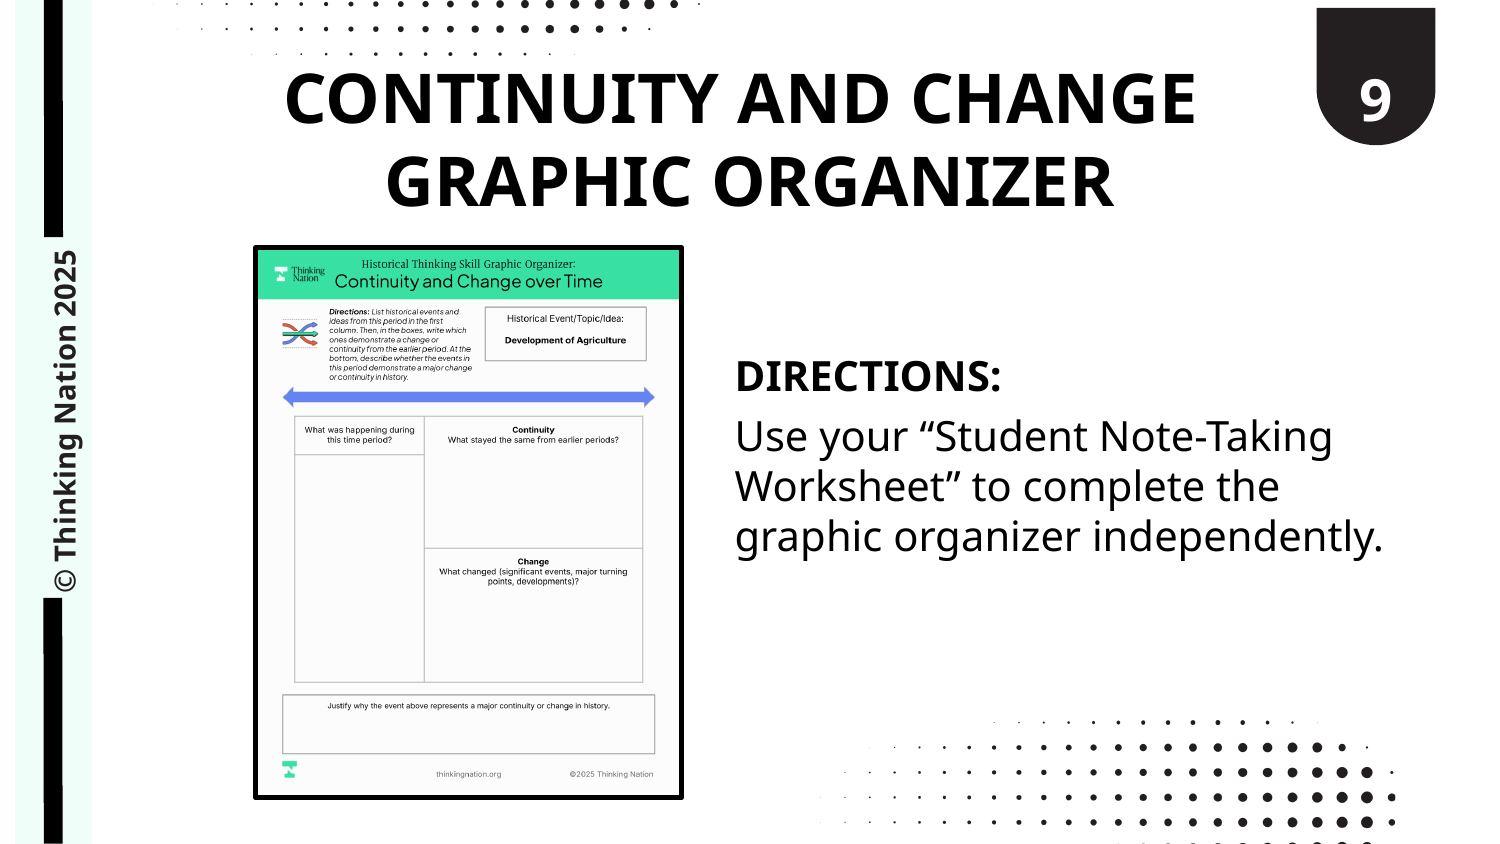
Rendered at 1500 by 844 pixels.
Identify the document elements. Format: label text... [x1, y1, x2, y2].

picture [257, 249, 680, 796]
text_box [1311, 0, 1441, 146]
text_box [127, 0, 728, 56]
text_box DIRECTIONS: Use your “Student Note-Taking Worksheet” to complete the graphic organizer independently. [727, 342, 1433, 568]
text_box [14, 0, 93, 844]
text_box CONTINUITY AND CHANGE GRAPHIC ORGANIZER [97, 55, 1416, 221]
text_box [795, 720, 1396, 844]
